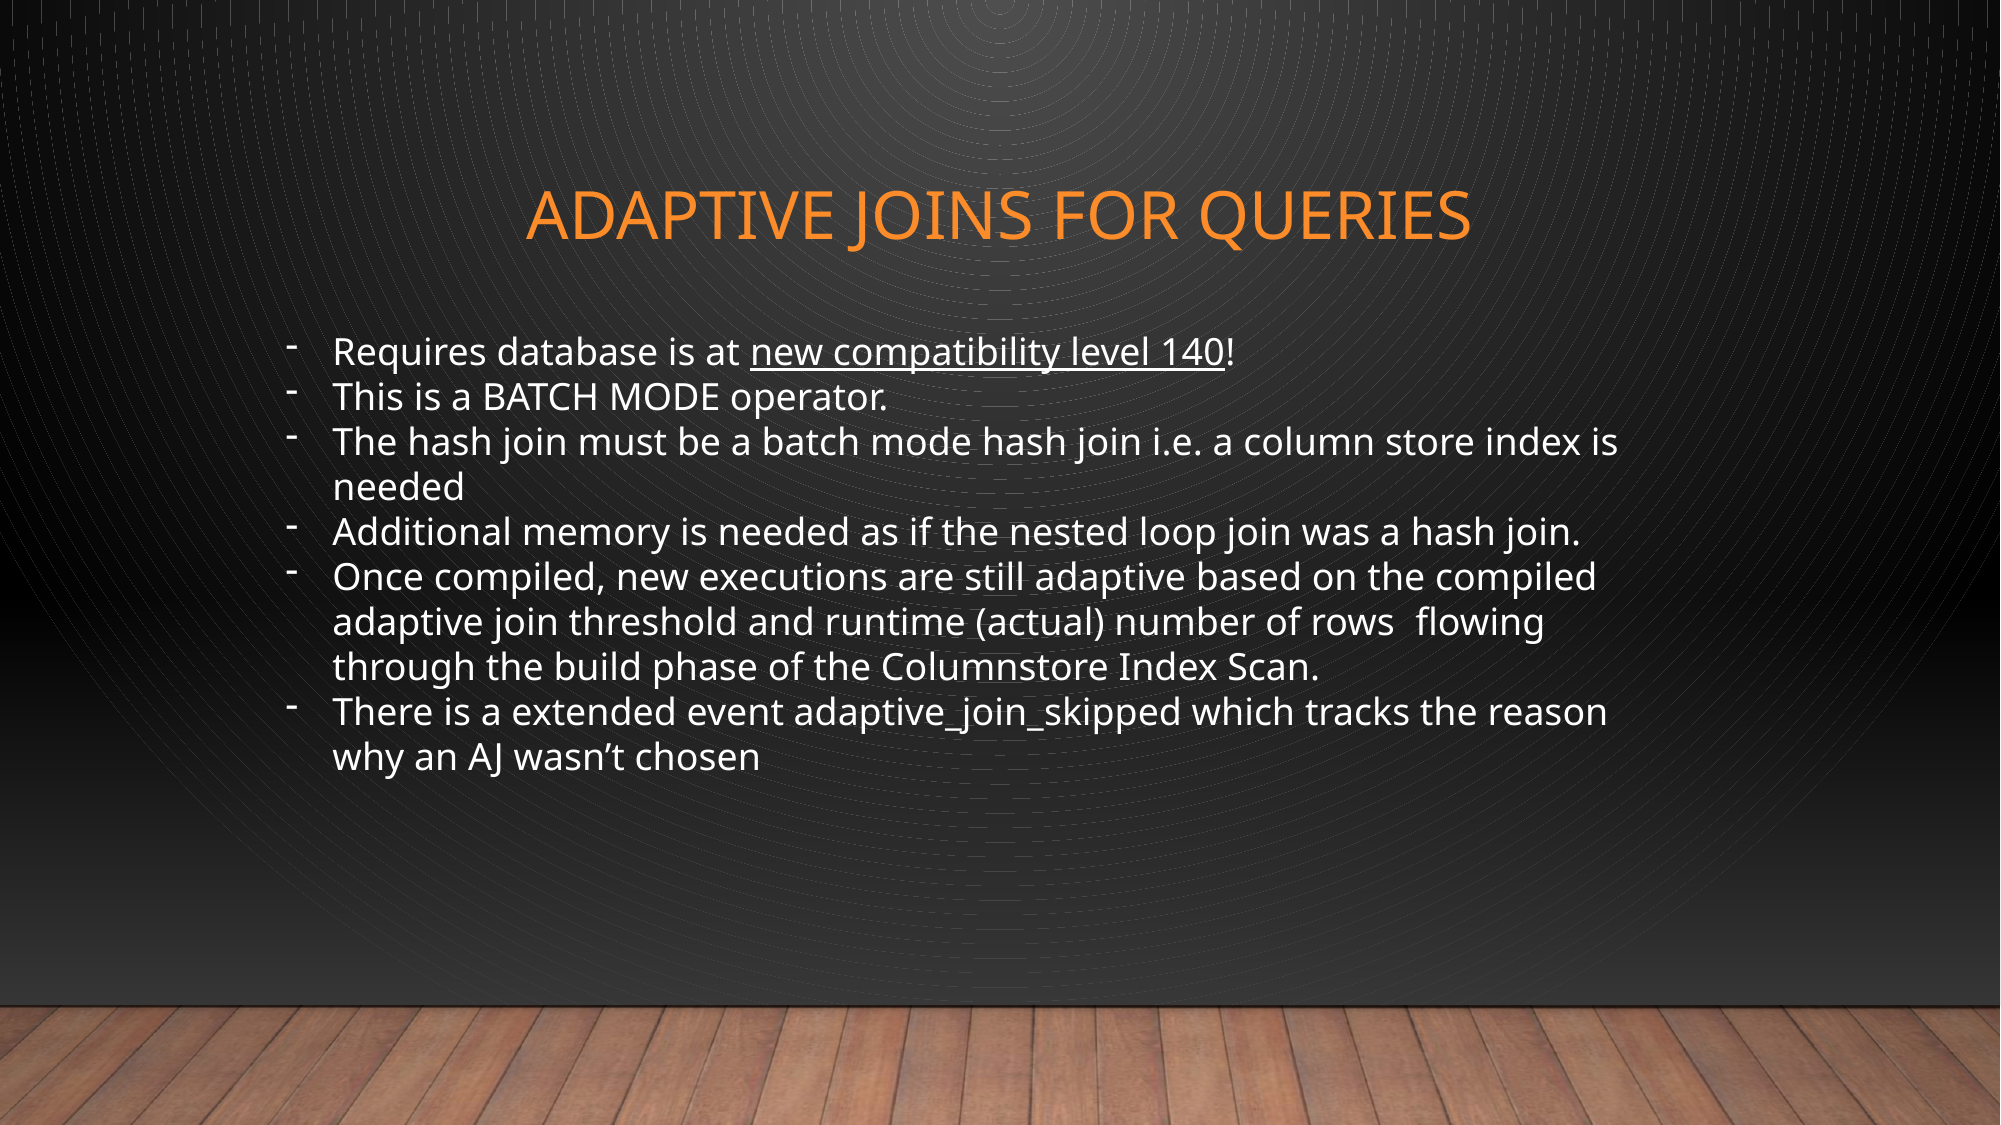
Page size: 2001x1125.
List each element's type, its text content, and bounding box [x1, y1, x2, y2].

title Adaptive joins for queries [238, 131, 1763, 305]
picture [0, 1005, 2000, 1125]
text_box Requires database is at new compatibility level 140! This is a BATCH MODE operator. The hash join must be a batch mode hash join i.e. a column store index is needed Additional memory is needed as if the nested loop join was a hash join. Once compiled, new executions are still adaptive based on the compiled adaptive join threshold and runtime (actual) number of rows flowing through the build phase of the Columnstore Index Scan. There is a extended event adaptive_join_skipped which tracks the reason why an AJ wasn’t chosen [270, 320, 1693, 875]
